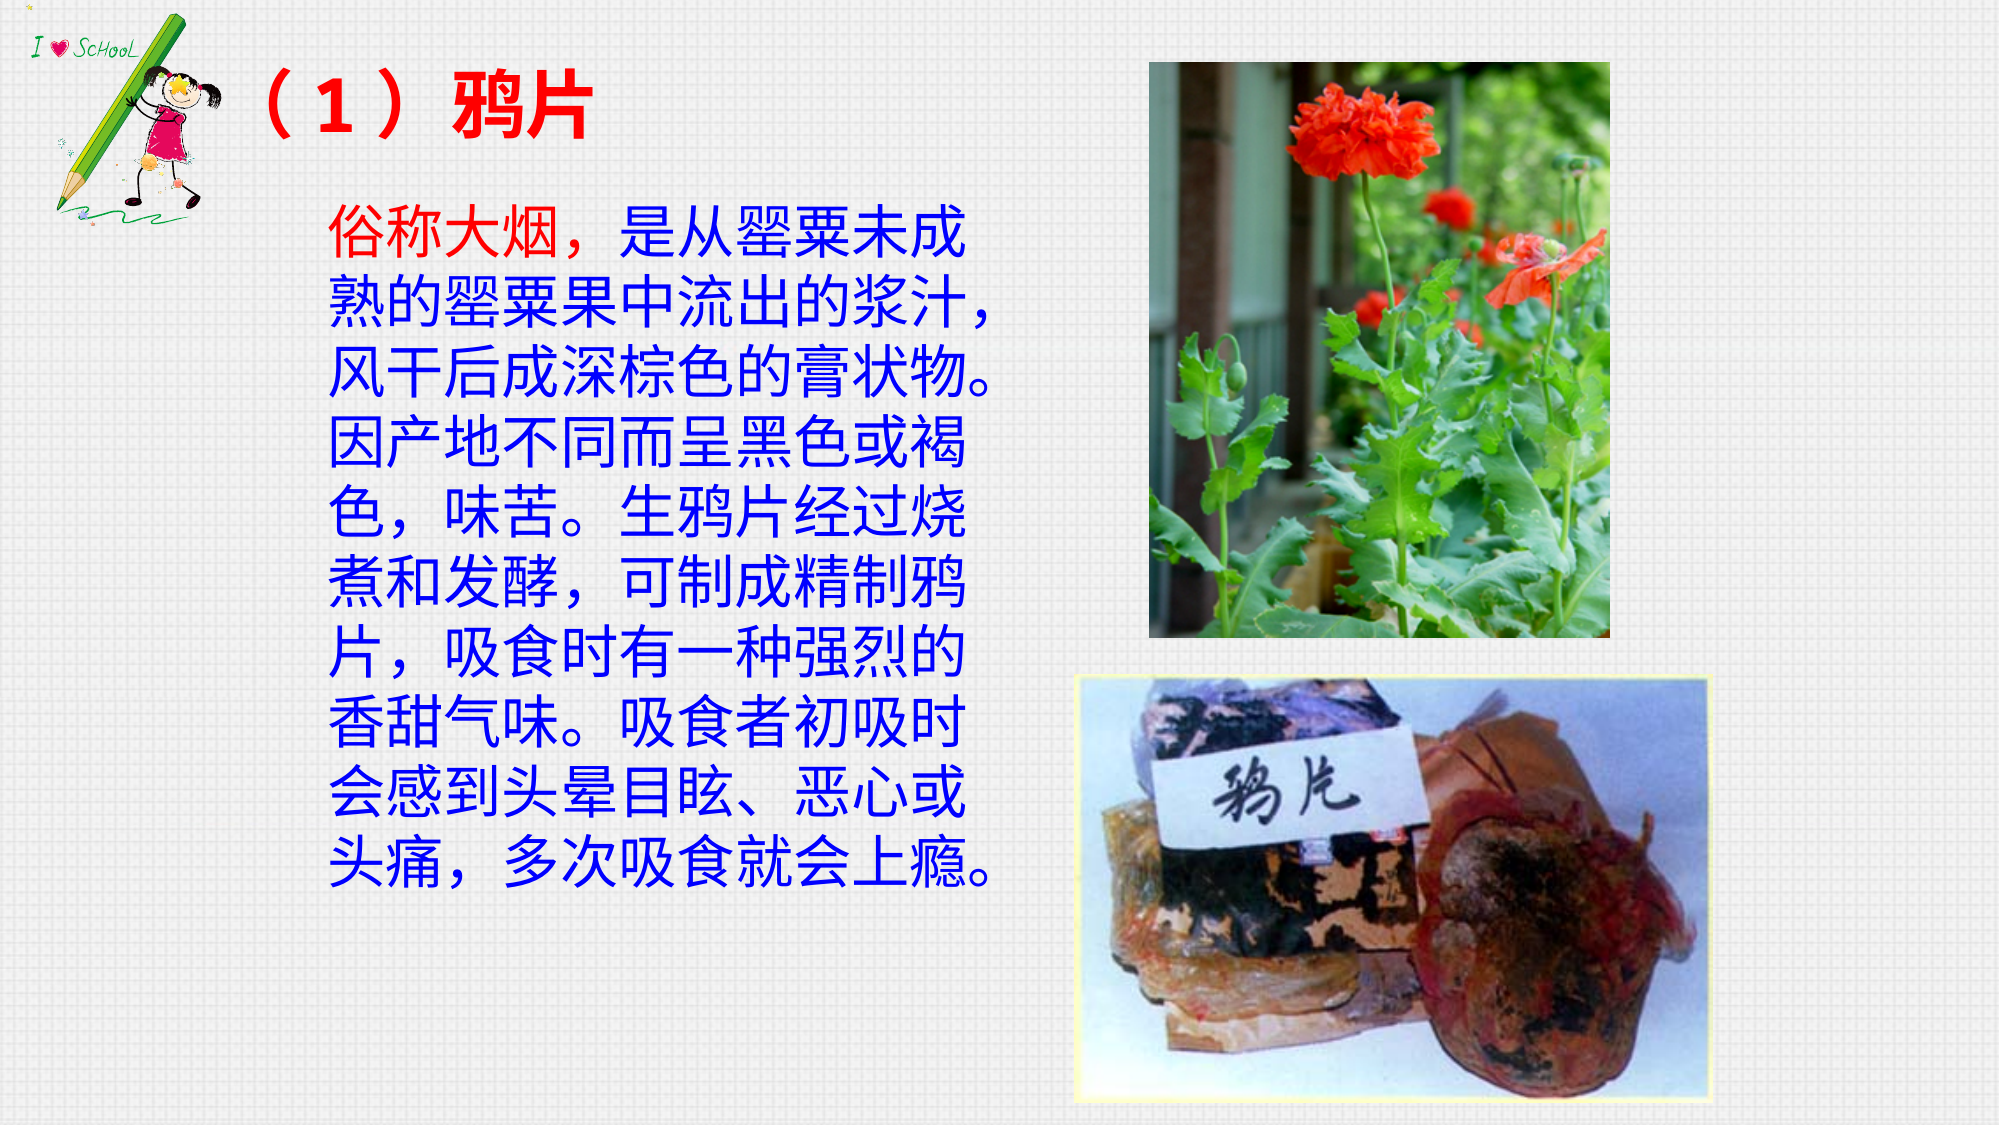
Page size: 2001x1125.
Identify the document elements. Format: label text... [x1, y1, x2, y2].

title （1）鸦片 [65, 24, 1005, 143]
picture [0, 0, 1999, 1125]
list 俗称大烟，是从罂粟未成熟的罂粟果中流出的浆汁，风干后成深棕色的膏状物。因产地不同而呈黑色或褐色，味苦。生鸦片经过烧煮和发酵，可制成精制鸦片，吸食时有一种强烈的香甜气味。吸食者初吸时会感到头晕目眩、恶心或头痛，多次吸食就会上瘾。 [312, 187, 1013, 1088]
